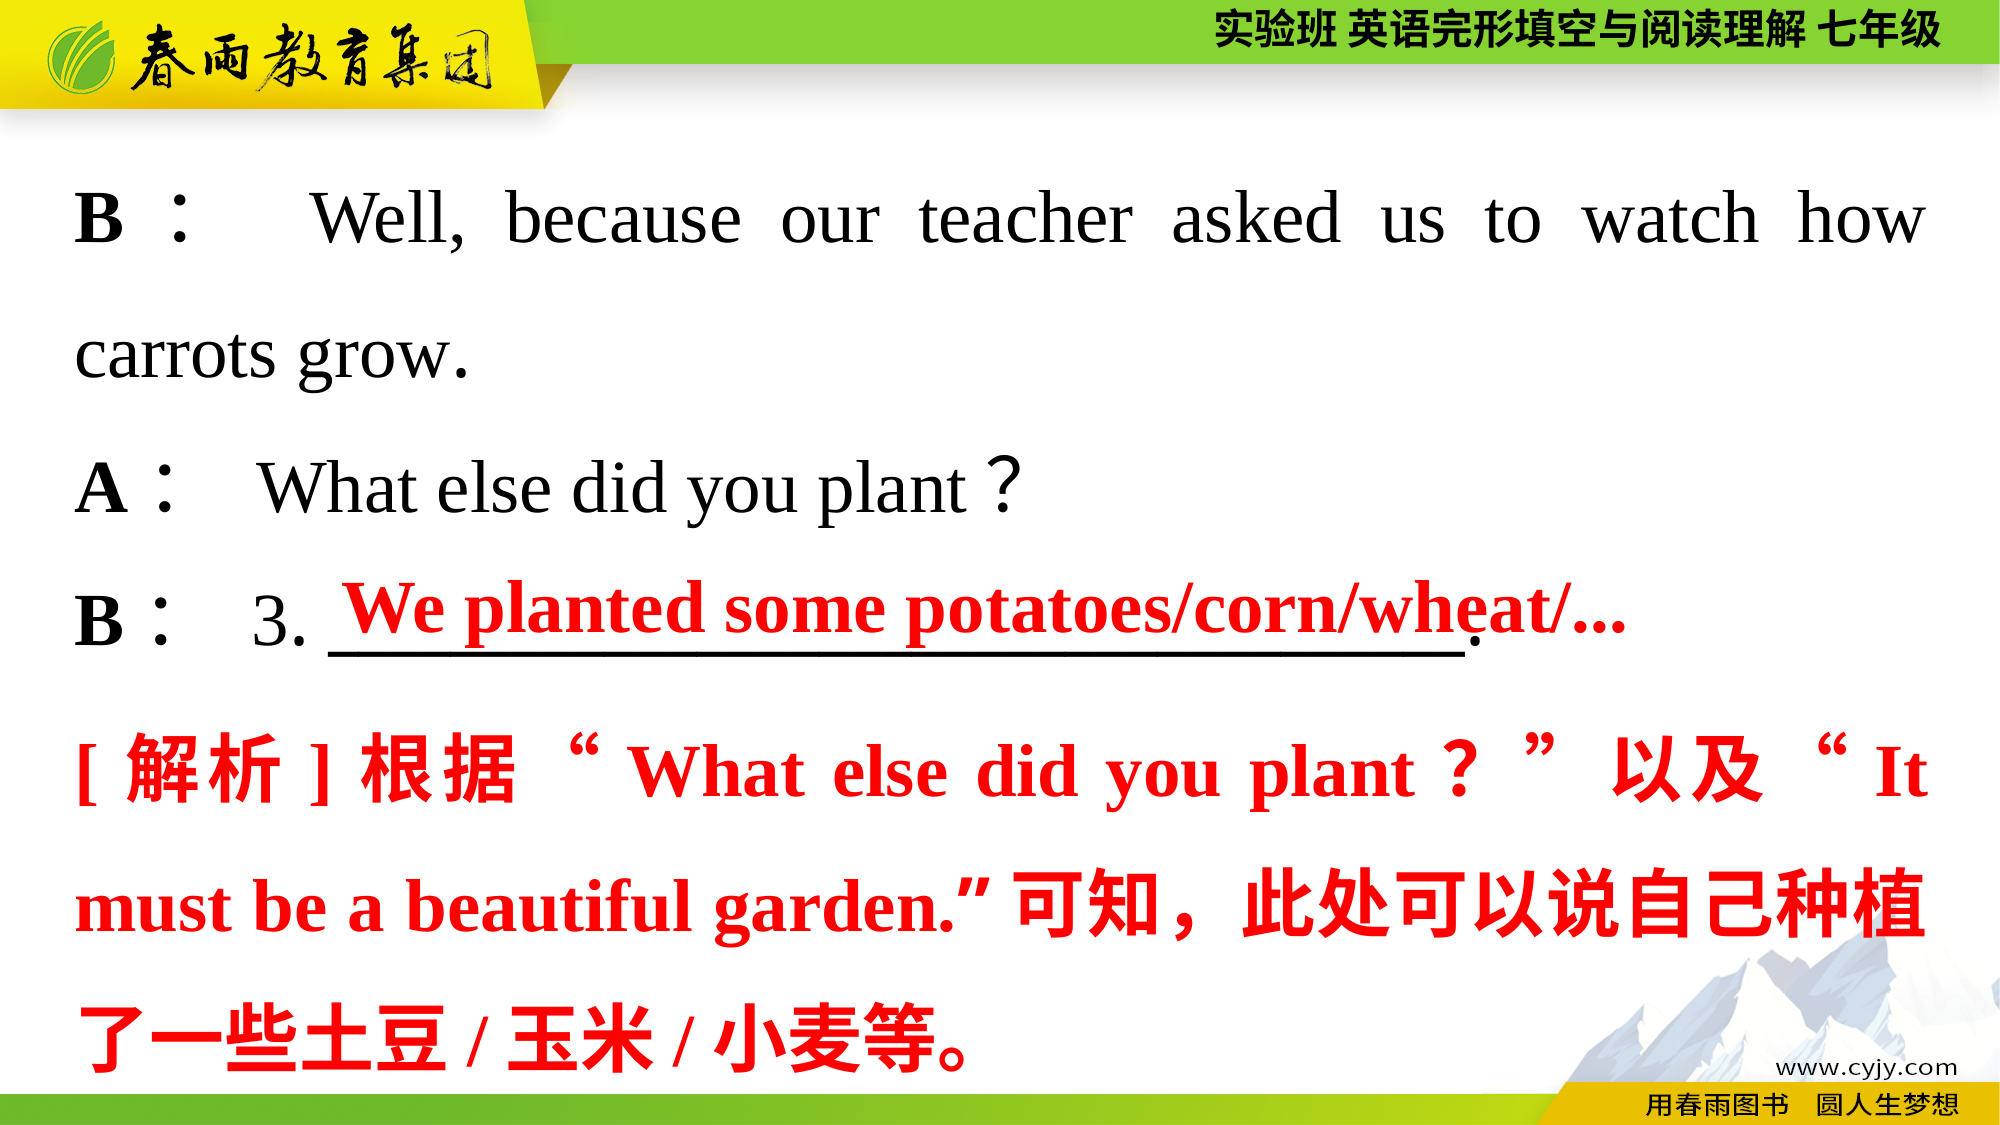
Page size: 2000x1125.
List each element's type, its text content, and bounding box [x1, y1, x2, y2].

text_box We planted some potatoes/corn/wheat/... [326, 504, 1709, 655]
list B： Well, because our teacher asked us to watch how carrots grow. A： What else did you plant？ [59, 115, 1944, 518]
picture [0, 0, 2000, 1125]
text_box B： 3. _____________________________________. [59, 518, 1944, 668]
text_box [解析]根据“What else did you plant？”以及“It must be a beautiful garden.”可知，此处可以说自己种植了一些土豆/玉米/小麦等。 [59, 669, 1944, 1090]
